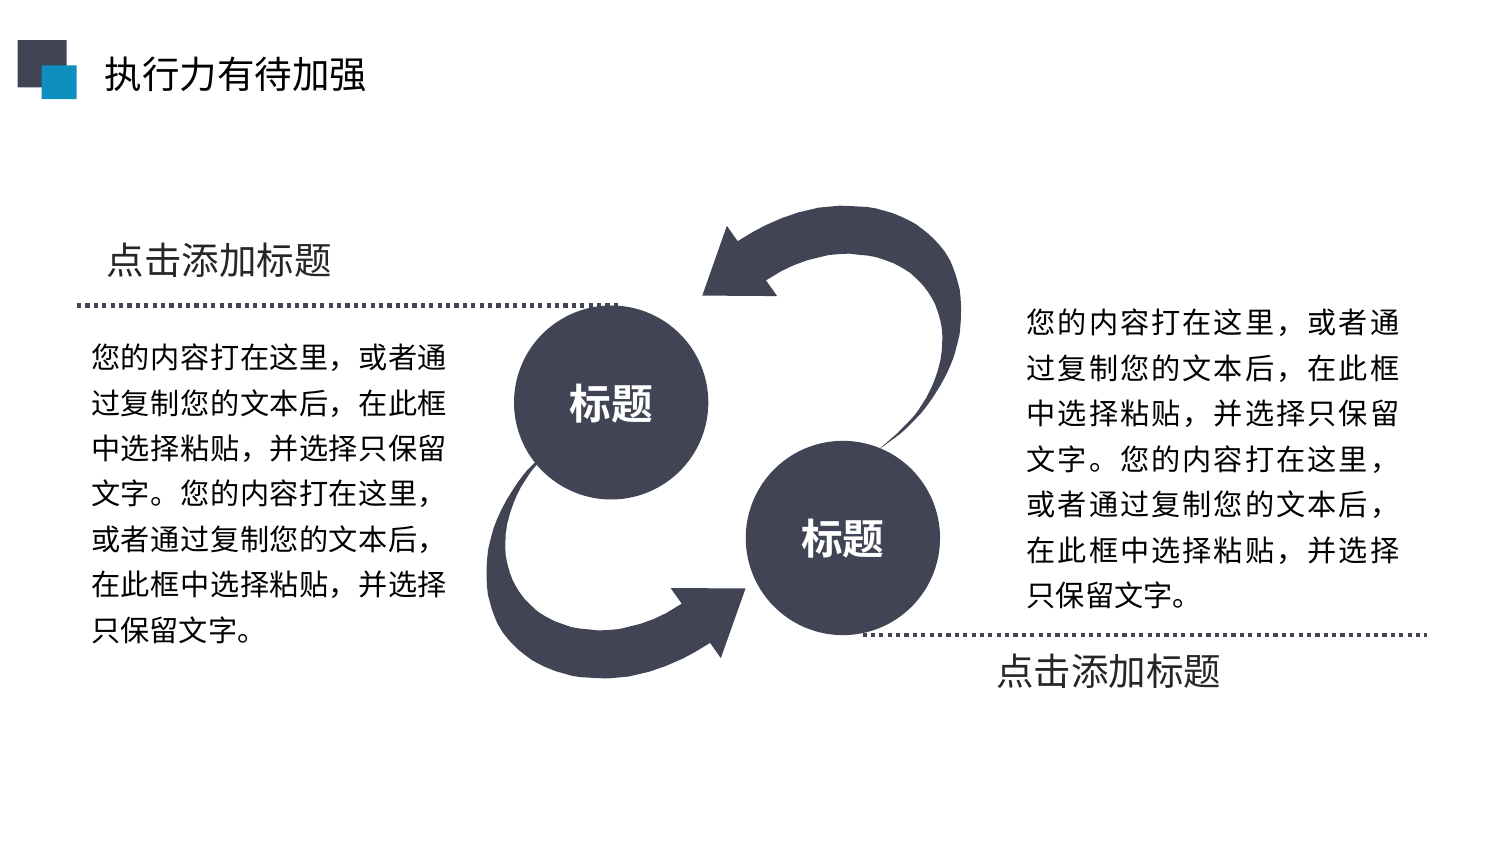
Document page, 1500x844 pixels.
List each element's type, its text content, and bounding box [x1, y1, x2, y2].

text_box 您的内容打在这里，或者通过复制您的文本后，在此框中选择粘贴，并选择只保留文字。您的内容打在这里，或者通过复制您的文本后，在此框中选择粘贴，并选择只保留文字。 [1011, 287, 1415, 620]
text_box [17, 40, 77, 100]
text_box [862, 634, 1427, 702]
text_box [702, 205, 962, 448]
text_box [76, 229, 619, 306]
text_box 您的内容打在这里，或者通过复制您的文本后，在此框中选择粘贴，并选择只保留文字。您的内容打在这里，或者通过复制您的文本后，在此框中选择粘贴，并选择只保留文字。 [76, 321, 463, 655]
text_box 标题 [514, 305, 709, 500]
text_box 标题 [745, 440, 941, 636]
text_box 执行力有待加强 [90, 43, 383, 104]
text_box [486, 463, 746, 679]
